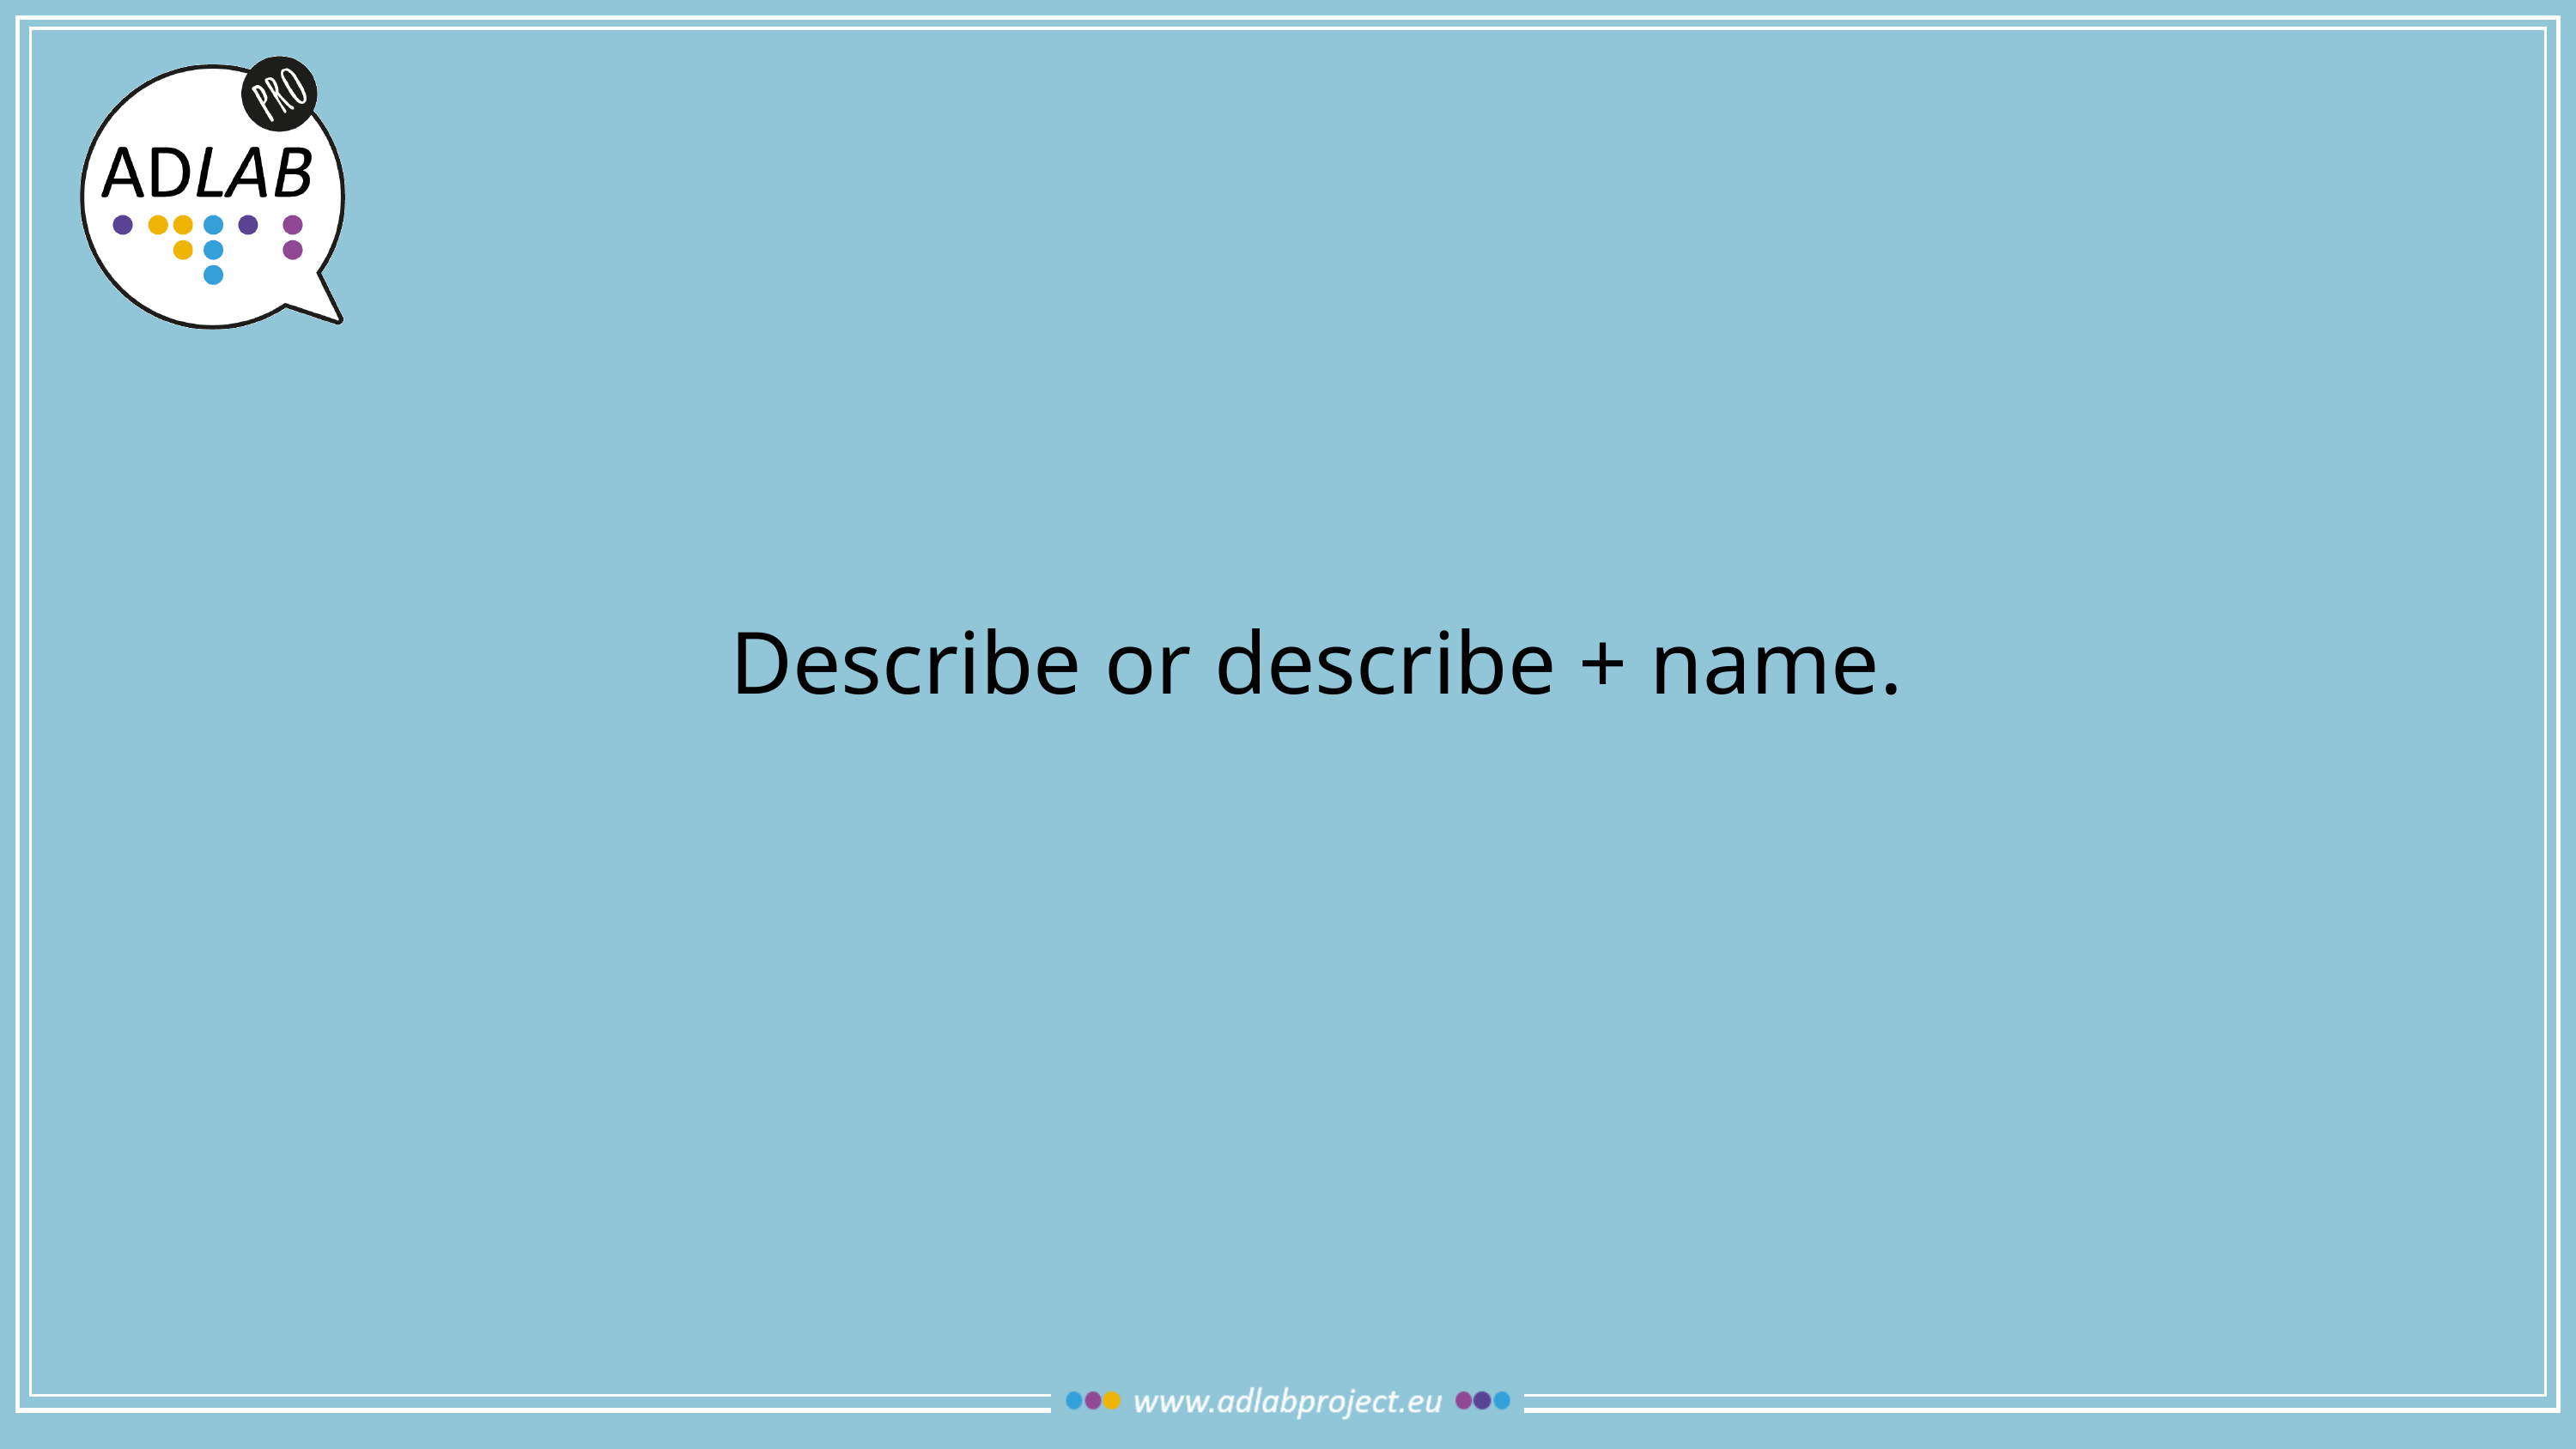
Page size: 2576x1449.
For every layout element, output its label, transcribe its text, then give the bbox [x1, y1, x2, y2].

picture [72, 49, 353, 330]
picture [1051, 1378, 1524, 1429]
list Describe or describe + name. [717, 549, 2176, 835]
